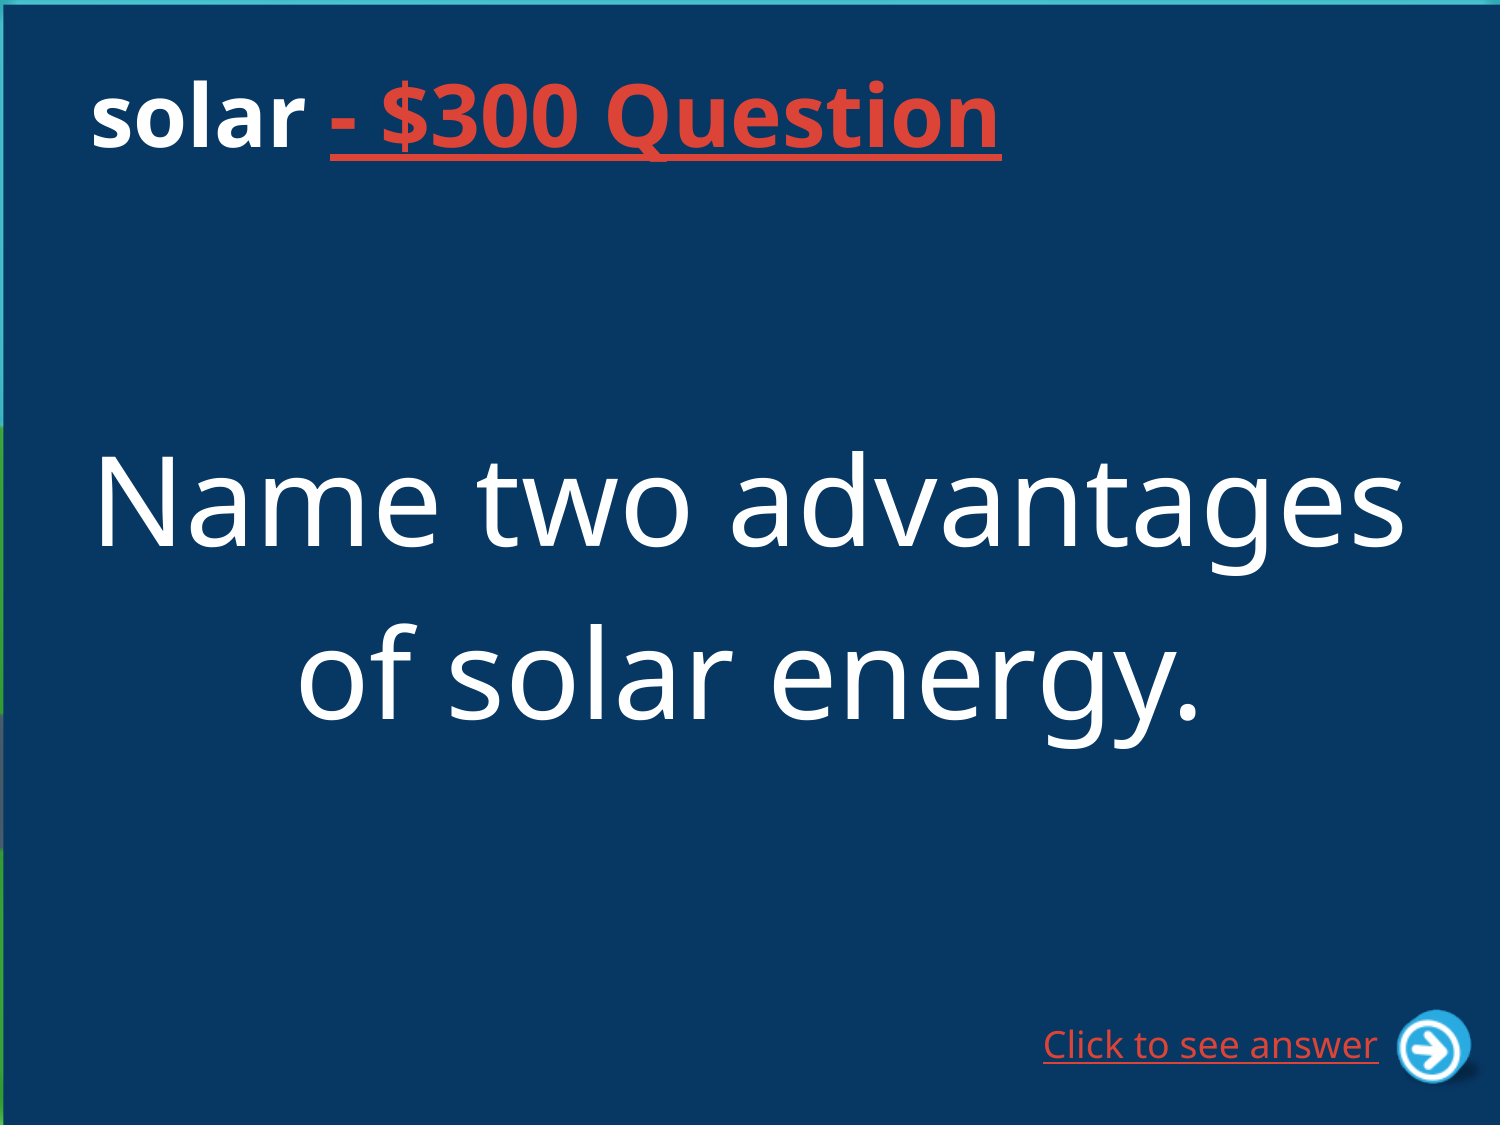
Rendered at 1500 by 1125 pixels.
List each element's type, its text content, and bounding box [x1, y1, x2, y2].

picture [0, 0, 1500, 1125]
list Name two advantages of solar energy. [75, 169, 1425, 976]
picture [1384, 996, 1485, 1097]
text_box [3, 4, 1500, 1125]
text_box Click to see answer [984, 985, 1438, 1109]
title solar - $300 Question [75, 45, 1425, 169]
